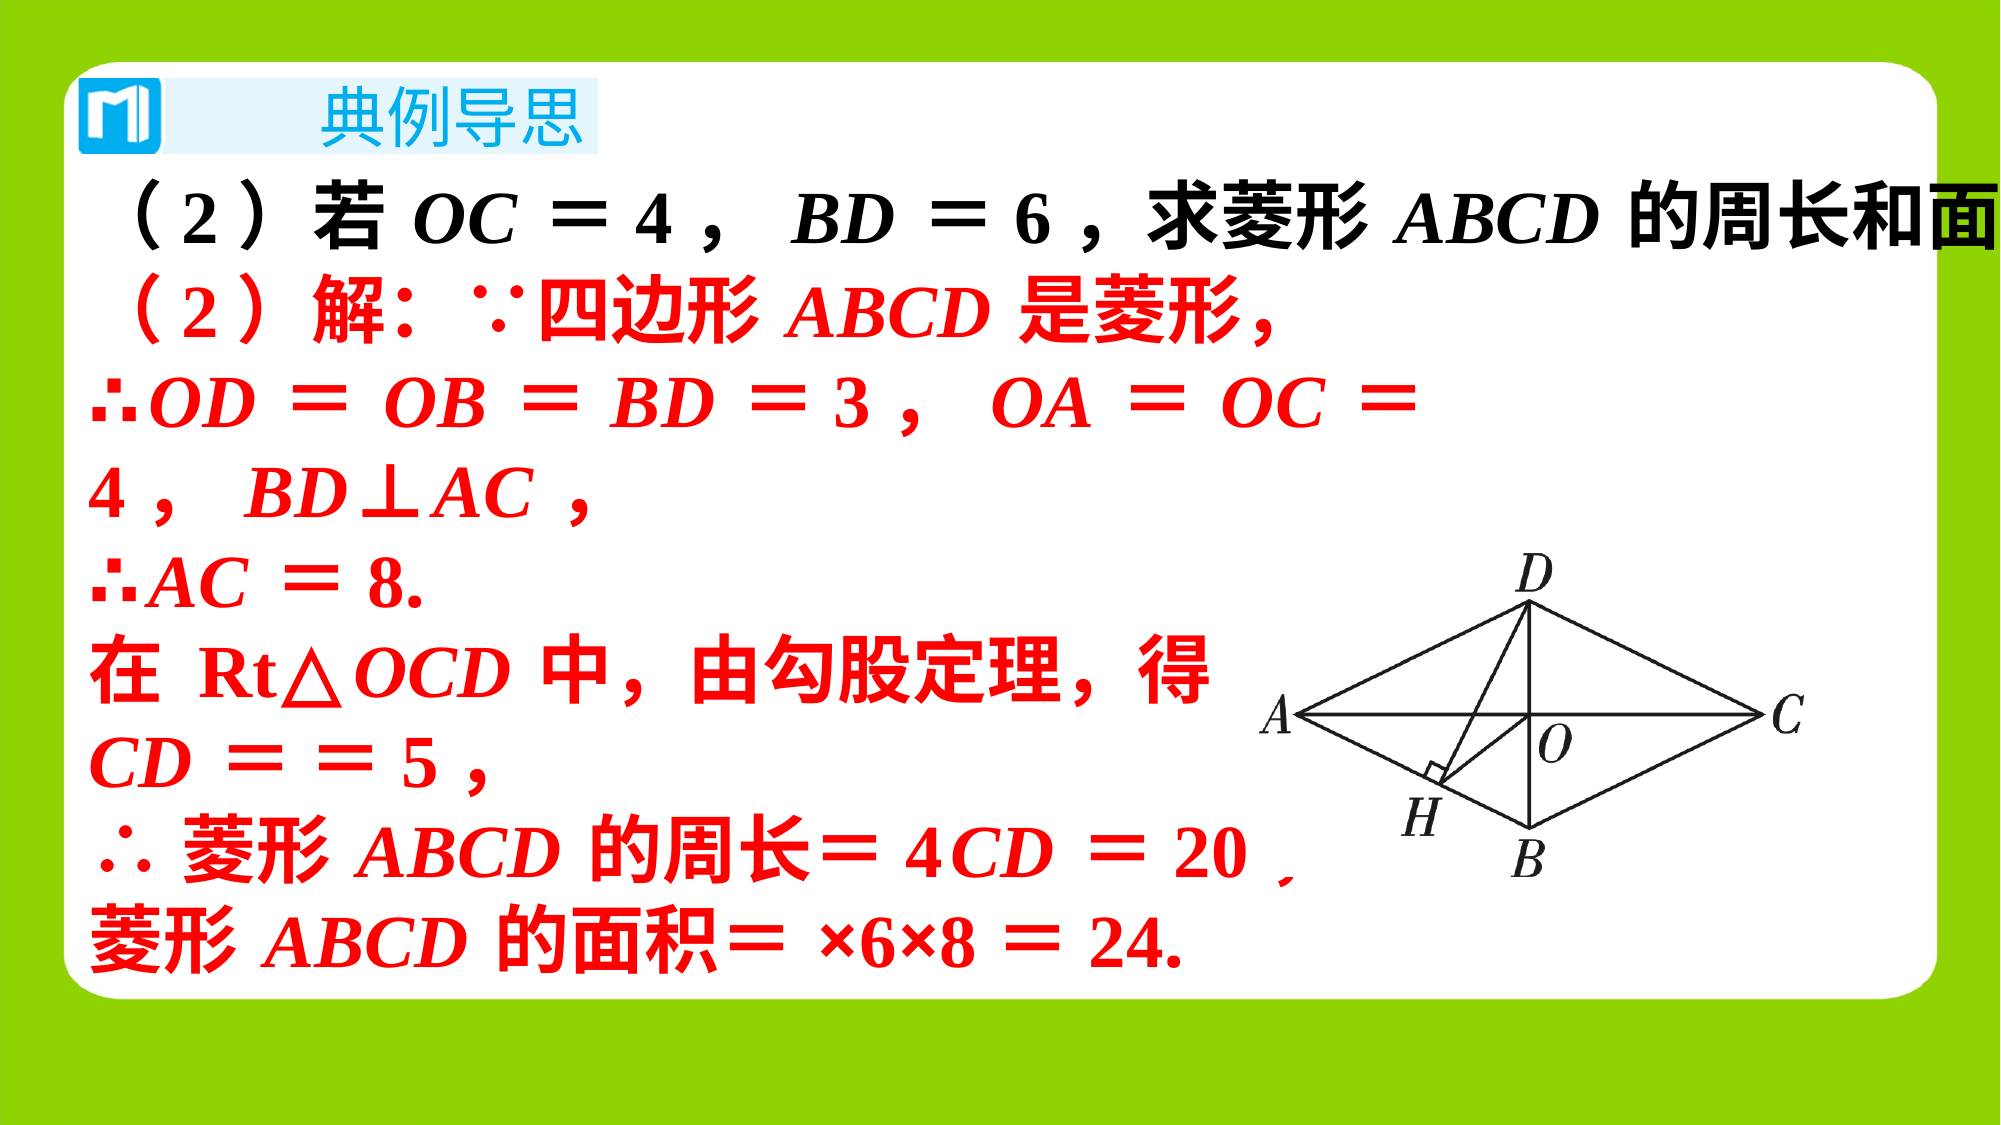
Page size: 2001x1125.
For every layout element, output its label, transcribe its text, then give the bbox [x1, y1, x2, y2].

text_box （2）若OC＝4，BD＝6，求菱形ABCD的周长和面积. [88, 168, 1912, 260]
picture [0, 0, 2001, 1125]
